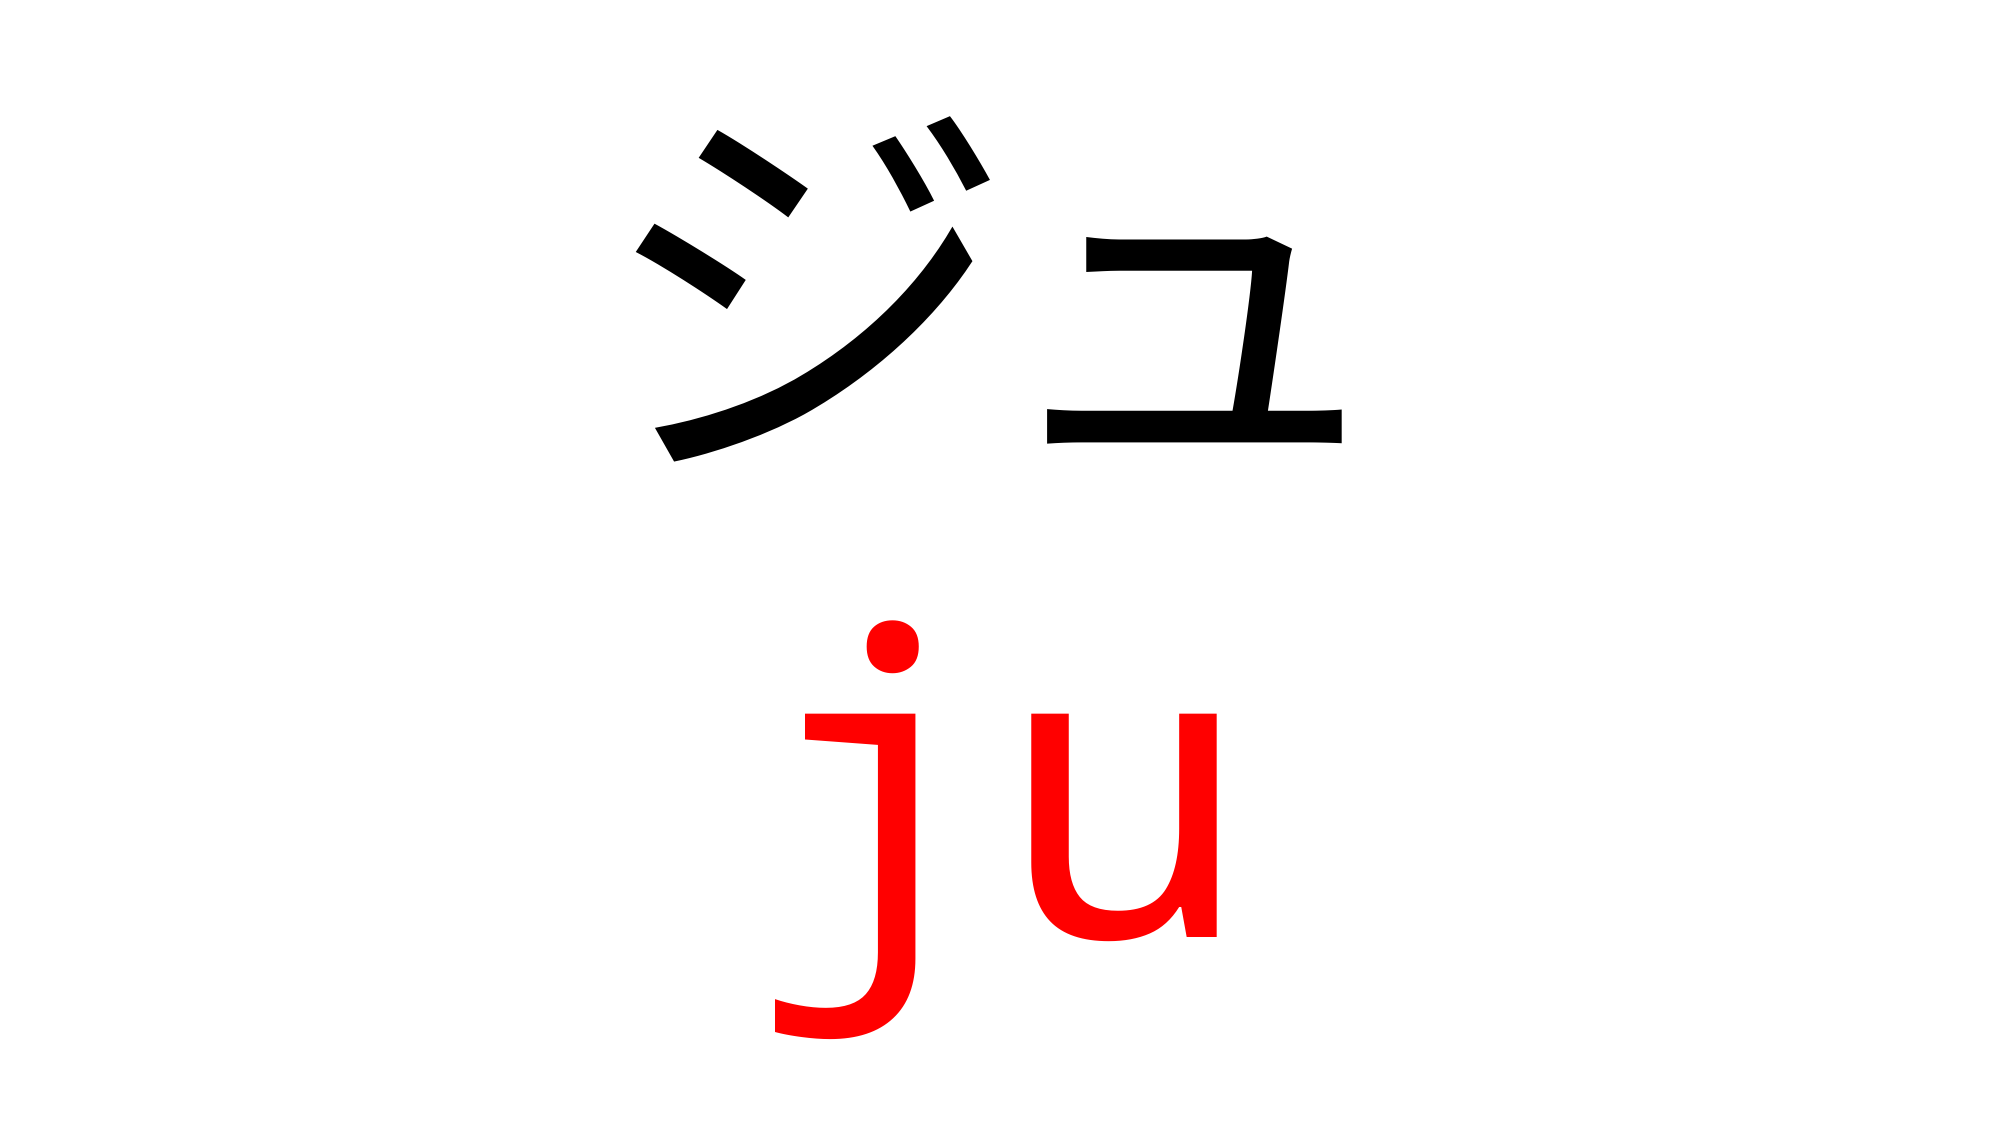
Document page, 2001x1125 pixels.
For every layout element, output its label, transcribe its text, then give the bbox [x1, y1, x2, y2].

text_box ju [249, 562, 1750, 1036]
title ジュ [249, 71, 1750, 545]
